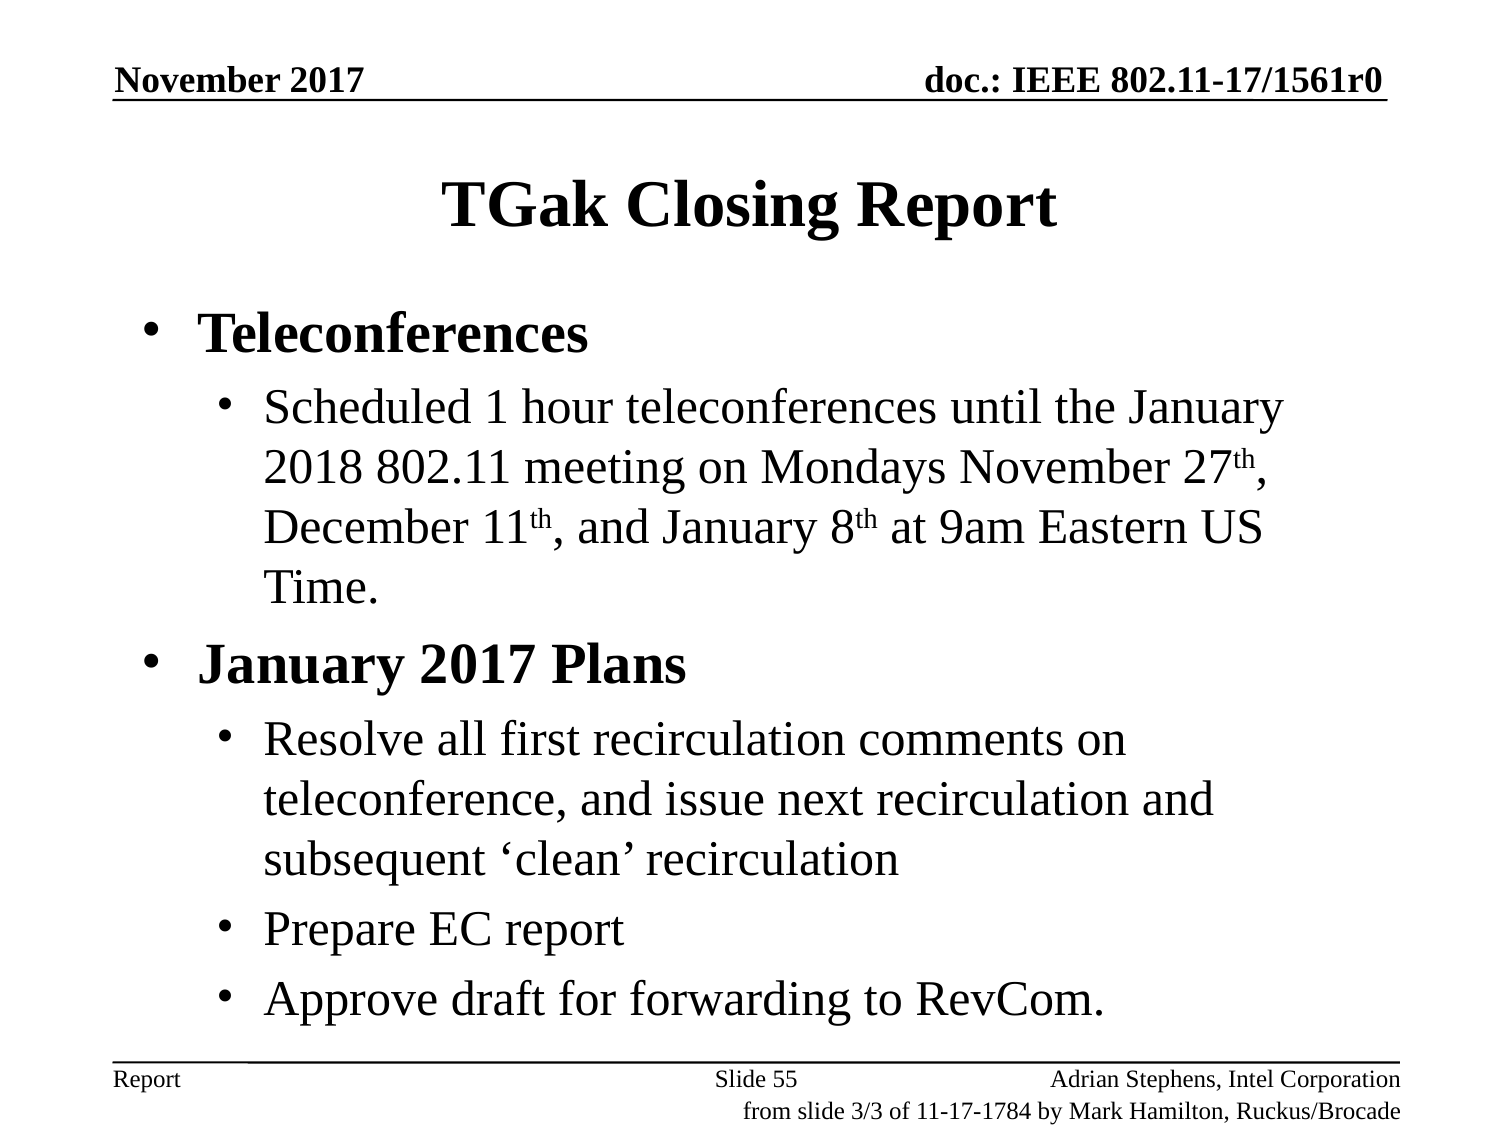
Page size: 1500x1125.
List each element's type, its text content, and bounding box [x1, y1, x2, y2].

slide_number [114, 54, 374, 101]
title TGak Closing Report [112, 112, 1388, 288]
slide_number Slide 55 [711, 1061, 801, 1093]
footer Adrian Stephens, Intel Corporation [1009, 1061, 1402, 1087]
text_box from slide 3/3 of 11-17-1784 by Mark Hamilton, Ruckus/Brocade [343, 1087, 1417, 1125]
list Teleconferences Scheduled 1 hour teleconferences until the January 2018 802.11 meeting on Mondays November 27th, December 11th, and January 8th at 9am Eastern US Time. January 2017 Plans Resolve all first recirculation comments on teleconference, and issue next recirculation and subsequent ‘clean’ recirculation Prepare EC report Approve draft for forwarding to RevCom. [126, 286, 1402, 962]
